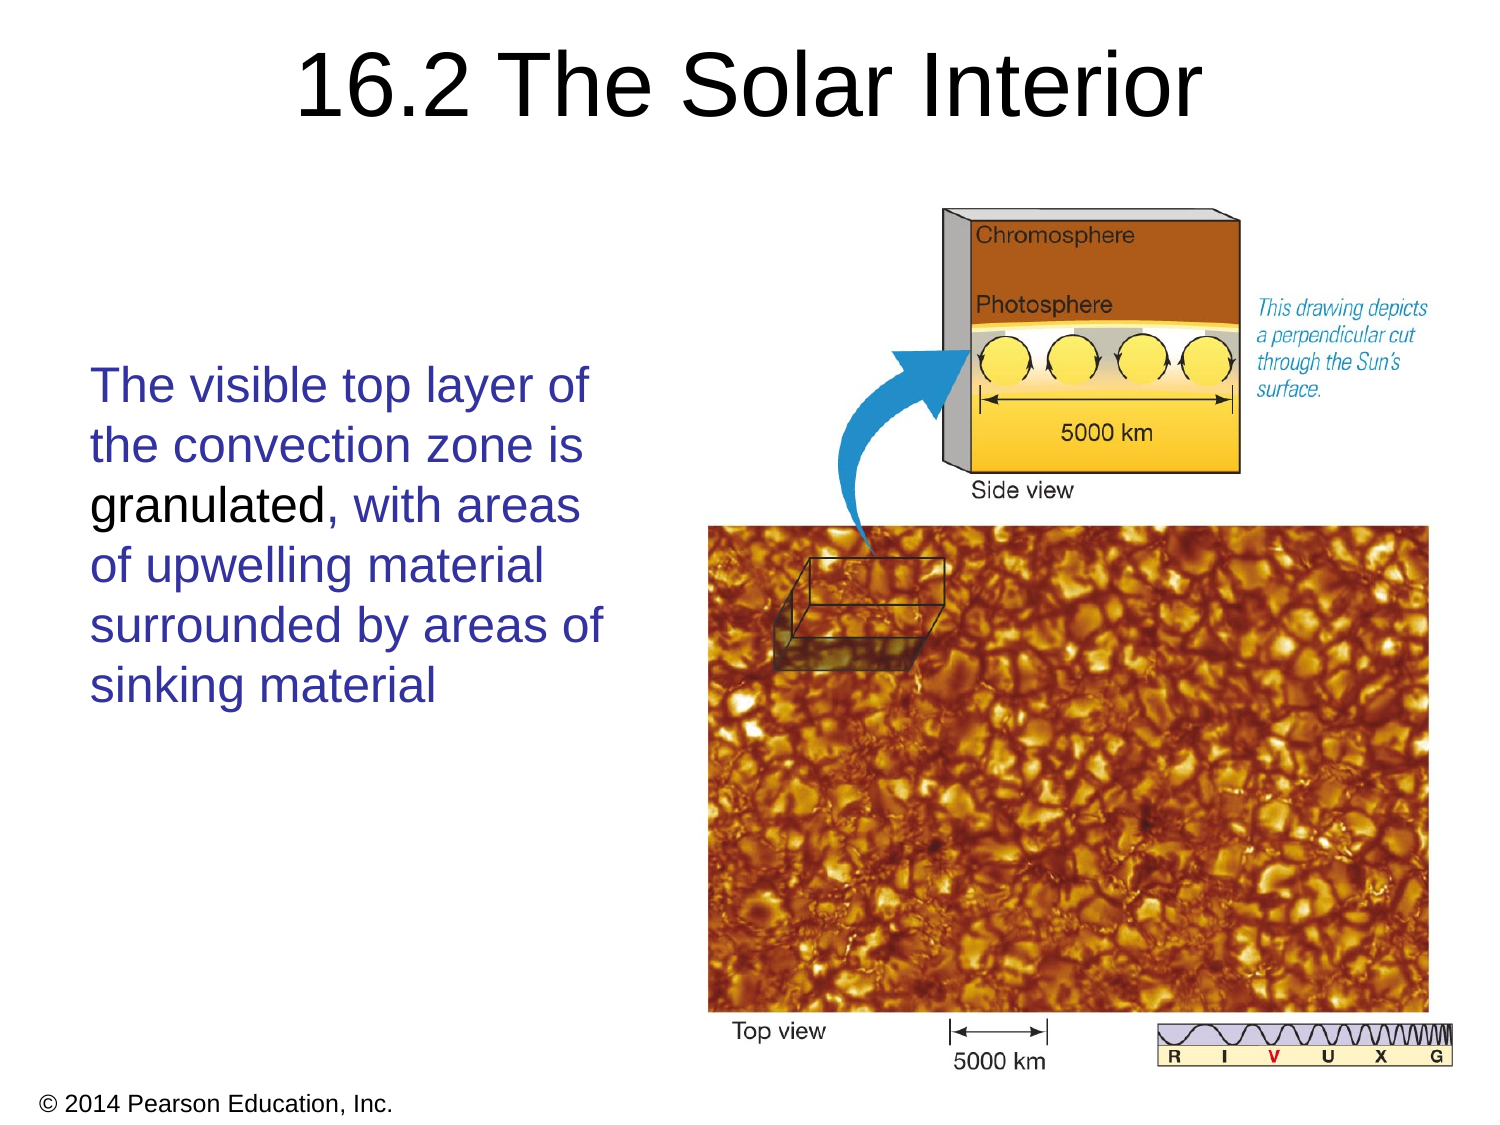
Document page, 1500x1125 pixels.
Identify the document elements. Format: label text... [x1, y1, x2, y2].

text_box The visible top layer of the convection zone is granulated, with areas of upwelling material surrounded by areas of sinking material [75, 344, 625, 720]
picture [699, 199, 1461, 1073]
title 16.2 The Solar Interior [112, 0, 1388, 161]
